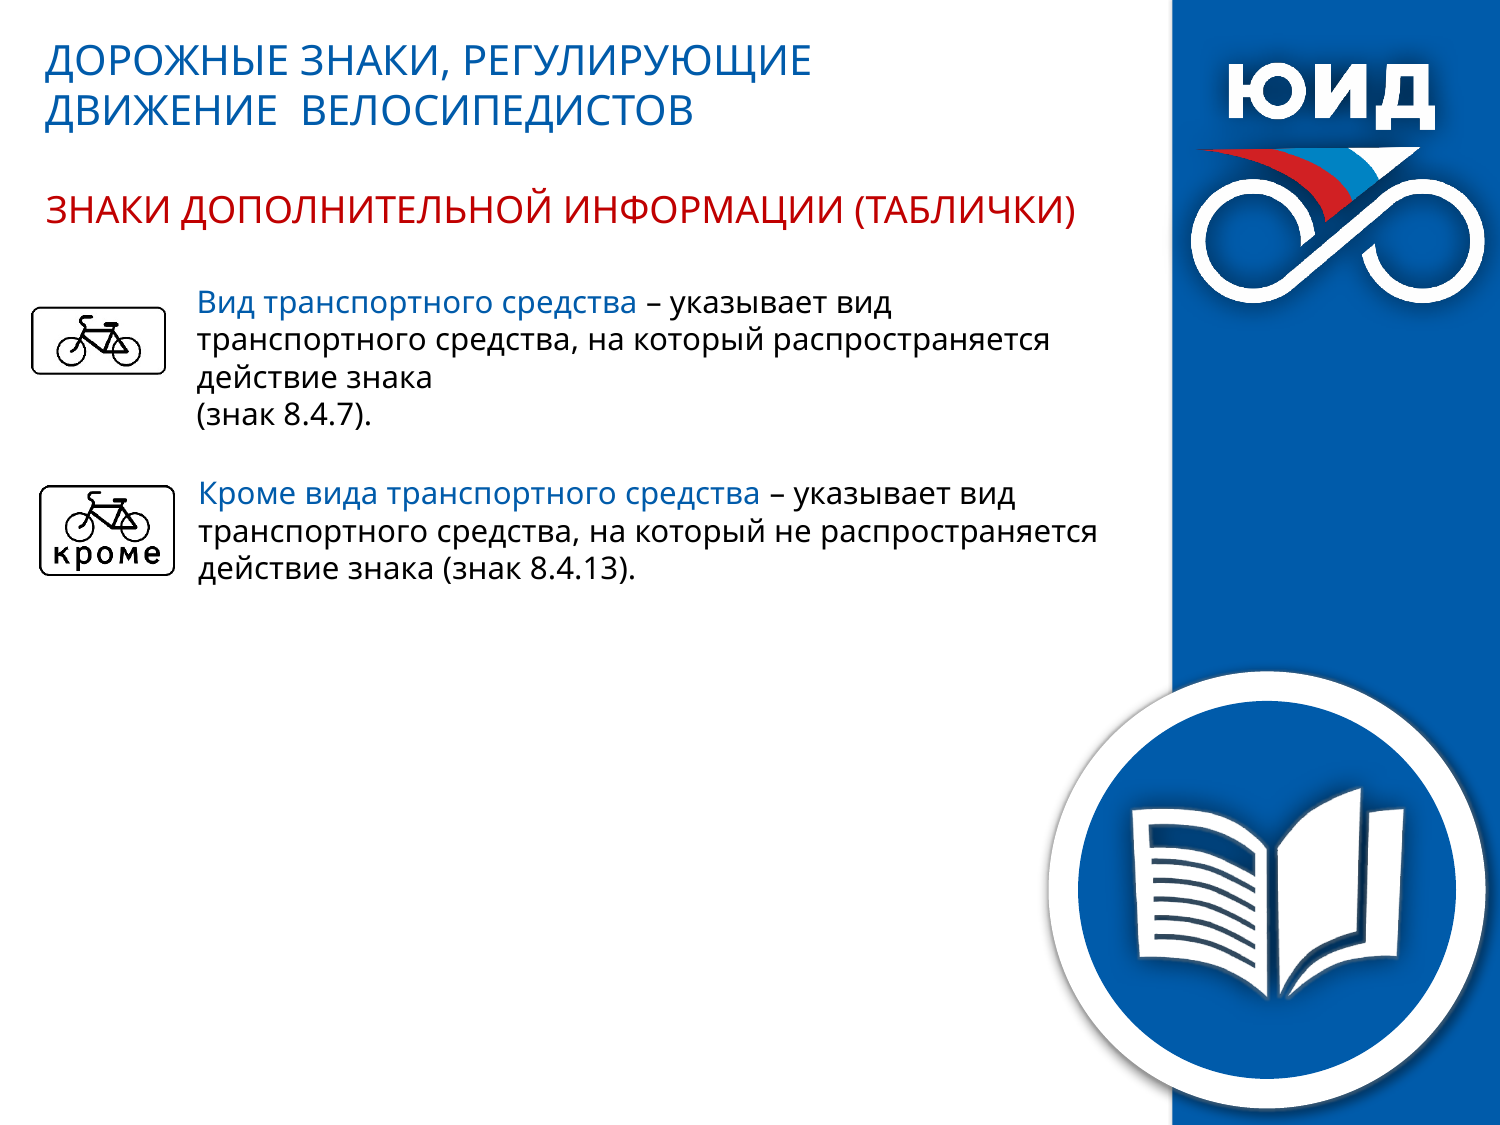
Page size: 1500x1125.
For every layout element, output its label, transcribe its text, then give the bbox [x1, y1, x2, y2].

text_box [1048, 0, 1500, 1125]
text_box Кроме вида транспортного средства – указывает вид транспортного средства, на который не распространяется действие знака (знак 8.4.13). [183, 466, 1048, 594]
text_box Вид транспортного средства – указывает вид транспортного средства, на который распространяется действие знака (знак 8.4.7). [181, 274, 1048, 440]
text_box ДОРОЖНЫЕ ЗНАКИ, РЕГУЛИРУЮЩИЕ ДВИЖЕНИЕ ВЕЛОСИПЕДИСТОВ [31, 26, 1048, 142]
picture [39, 485, 175, 576]
text_box ЗНАКИ ДОПОЛНИТЕЛЬНОЙ ИНФОРМАЦИИ (ТАБЛИЧКИ) [31, 178, 1048, 239]
picture [30, 295, 166, 386]
